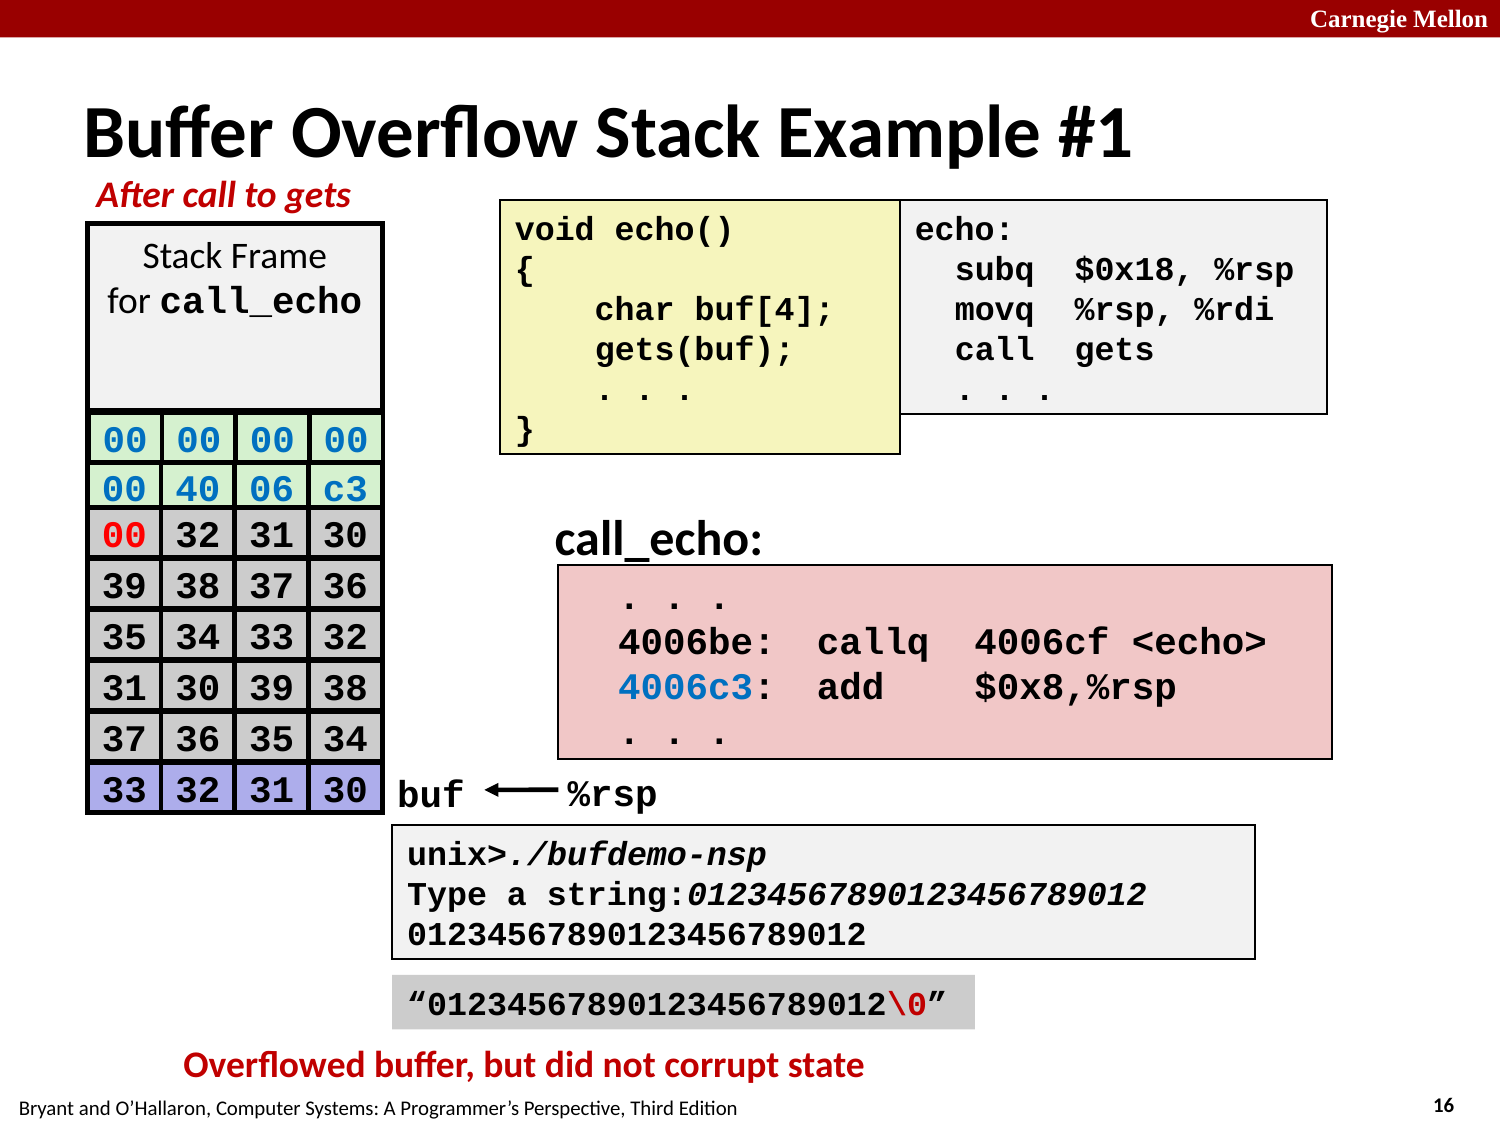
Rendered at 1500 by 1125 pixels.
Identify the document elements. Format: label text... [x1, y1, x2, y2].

text_box echo: subq $0x18, %rsp movq %rsp, %rdi call gets . . . [900, 199, 1327, 415]
text_box unix>./bufdemo-nsp Type a string:01234567890123456789012 01234567890123456789012 [392, 824, 1255, 960]
text_box call_echo: [539, 498, 779, 573]
title Buffer Overflow Stack Example #1 [68, 80, 1255, 176]
text_box . . . 4006be: callq 4006cf <echo> 4006c3: add $0x8,%rsp . . . [558, 564, 1333, 760]
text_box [87, 616, 383, 660]
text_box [87, 471, 383, 506]
text_box Stack Frame for call_echo [87, 223, 383, 410]
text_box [87, 717, 383, 762]
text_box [87, 506, 383, 558]
text_box Overflowed buffer, but did not corrupt state [168, 1032, 881, 1092]
text_box void echo() { char buf[4]; gets(buf); . . . } [500, 199, 900, 454]
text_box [87, 769, 383, 813]
text_box “01234567890123456789012\0” [392, 974, 975, 1030]
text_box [87, 667, 383, 711]
text_box buf [382, 762, 480, 823]
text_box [87, 564, 383, 609]
text_box After call to gets [81, 162, 367, 223]
text_box [484, 783, 552, 797]
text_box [87, 412, 384, 463]
text_box %rsp [552, 761, 673, 822]
